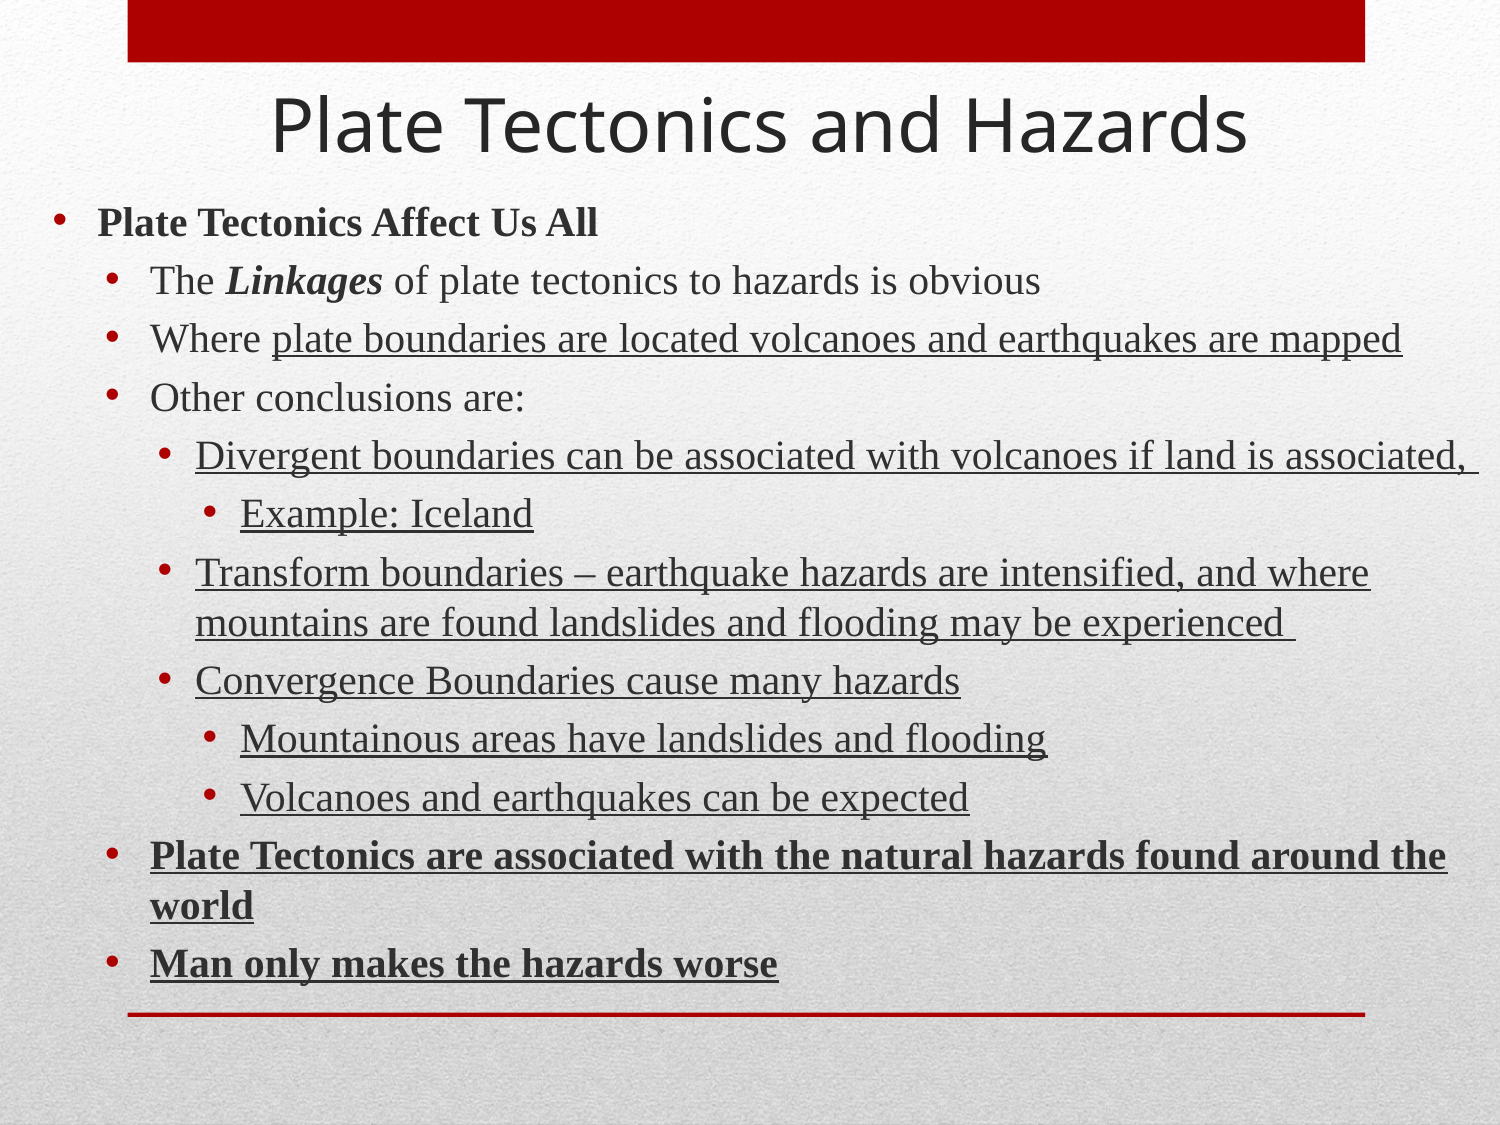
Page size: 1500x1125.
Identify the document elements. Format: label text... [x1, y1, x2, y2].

title Plate Tectonics and Hazards [0, 37, 1500, 175]
list Plate Tectonics Affect Us All The Linkages of plate tectonics to hazards is obvious Where plate boundaries are located volcanoes and earthquakes are mapped Other conclusions are: Divergent boundaries can be associated with volcanoes if land is associated, Example: Iceland Transform boundaries – earthquake hazards are intensified, and where mountains are found landslides and flooding may be experienced Convergence Boundaries cause many hazards Mountainous areas have landslides and flooding Volcanoes and earthquakes can be expected Plate Tectonics are associated with the natural hazards found around the world Man only makes the hazards worse [37, 174, 1500, 1006]
